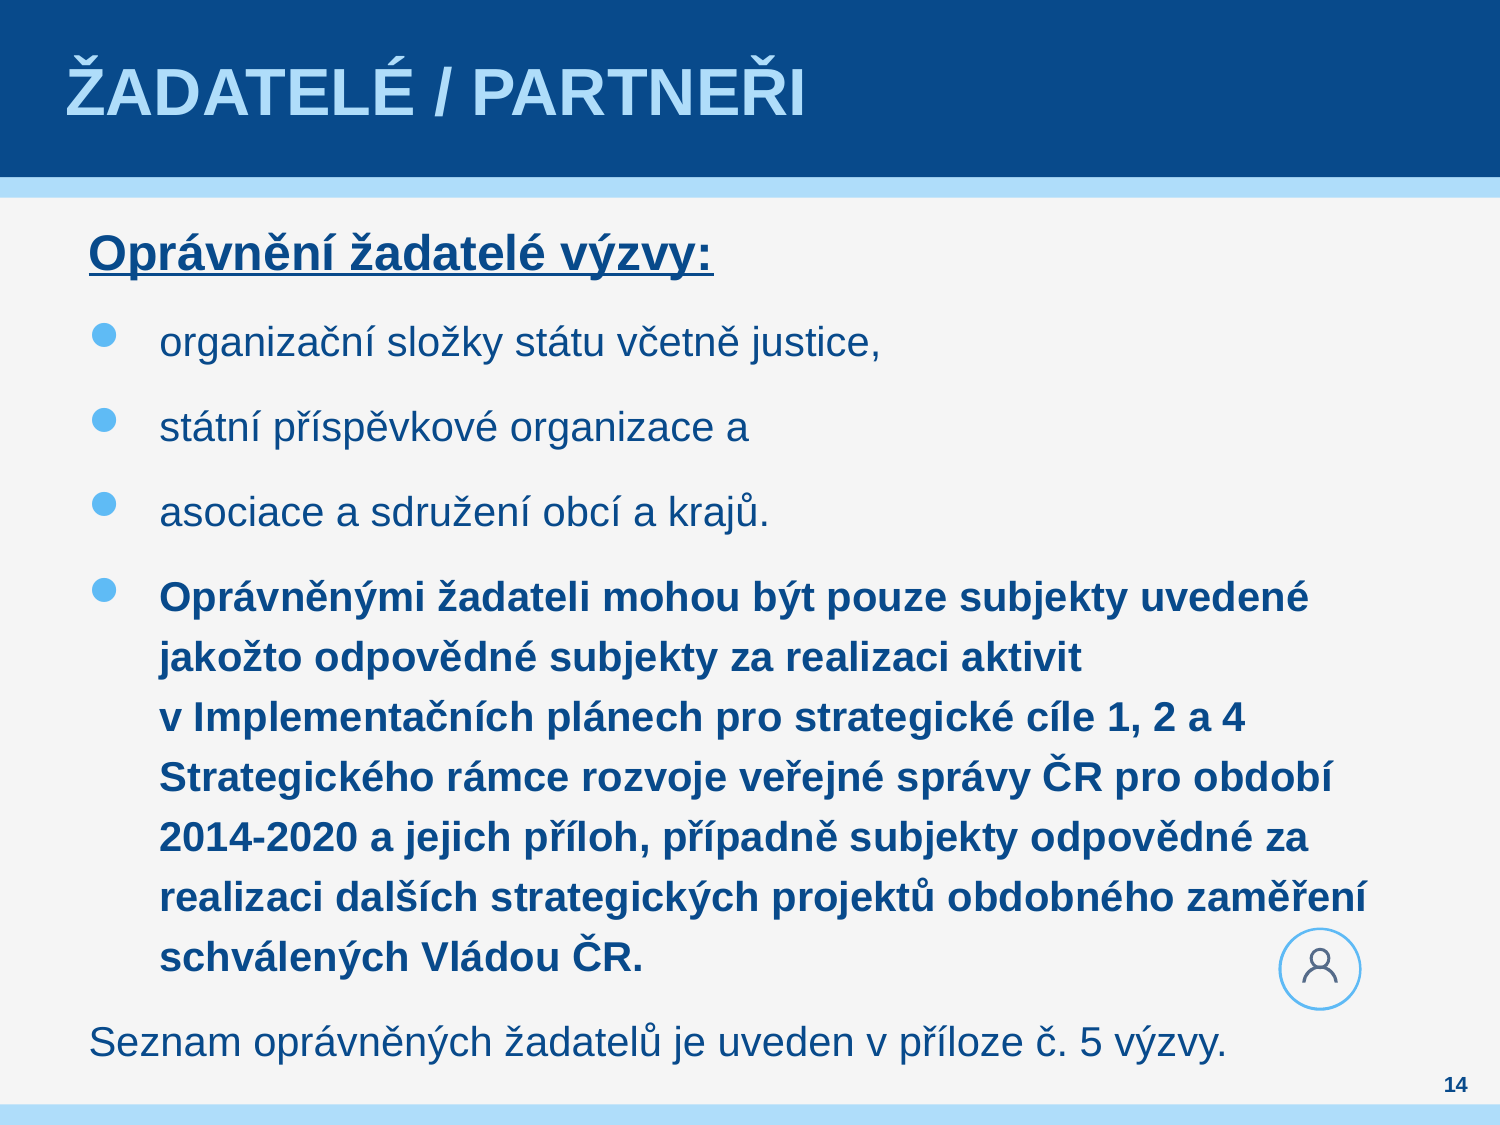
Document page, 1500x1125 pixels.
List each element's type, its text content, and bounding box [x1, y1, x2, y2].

title ŽADATELÉ / PARTNEŘI [59, 0, 1441, 178]
picture [1277, 926, 1363, 1012]
list Oprávnění žadatelé výzvy: organizační složky státu včetně justice, státní příspěvkové organizace a asociace a sdružení obcí a krajů. Oprávněnými žadateli mohou být pouze subjekty uvedené jakožto odpovědné subjekty za realizaci aktivit v Implementačních plánech pro strategické cíle 1, 2 a 4 Strategického rámce rozvoje veřejné správy ČR pro období 2014-2020 a jejich příloh, případně subjekty odpovědné za realizaci dalších strategických projektů obdobného zaměření schválených Vládou ČR. Seznam oprávněných žadatelů je uveden v příloze č. 5 výzvy. [88, 219, 1412, 315]
slide_number 14 [1417, 1068, 1495, 1099]
